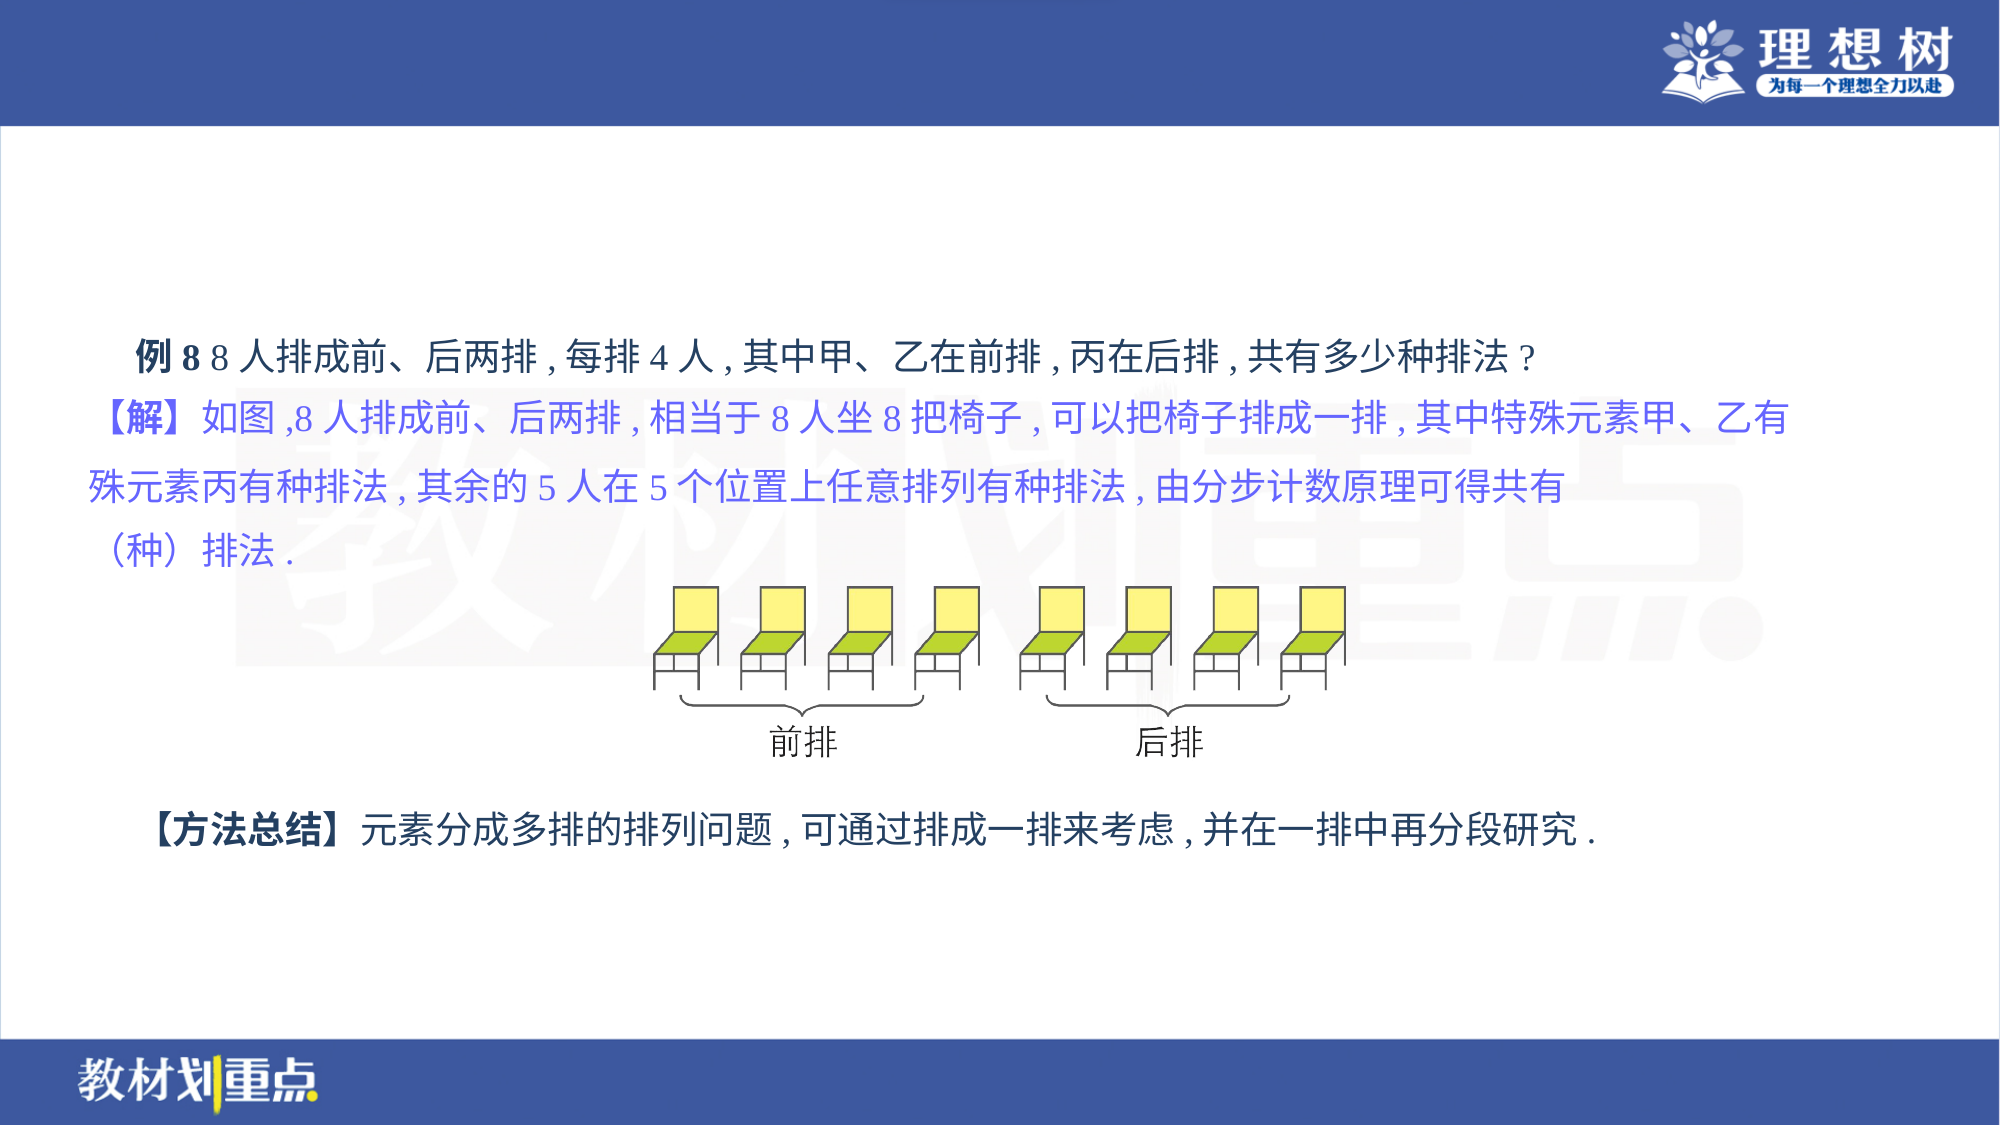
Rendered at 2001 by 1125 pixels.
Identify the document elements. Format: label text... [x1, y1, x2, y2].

text_box 【方法总结】元素分成多排的排列问题,可通过排成一排来考虑,并在一排中再分段研究. [88, 784, 1911, 844]
picture [0, 0, 2000, 1125]
text_box 例8 8人排成前、后两排,每排4人,其中甲、乙在前排,丙在后排,共有多少种排法? [88, 310, 1911, 371]
